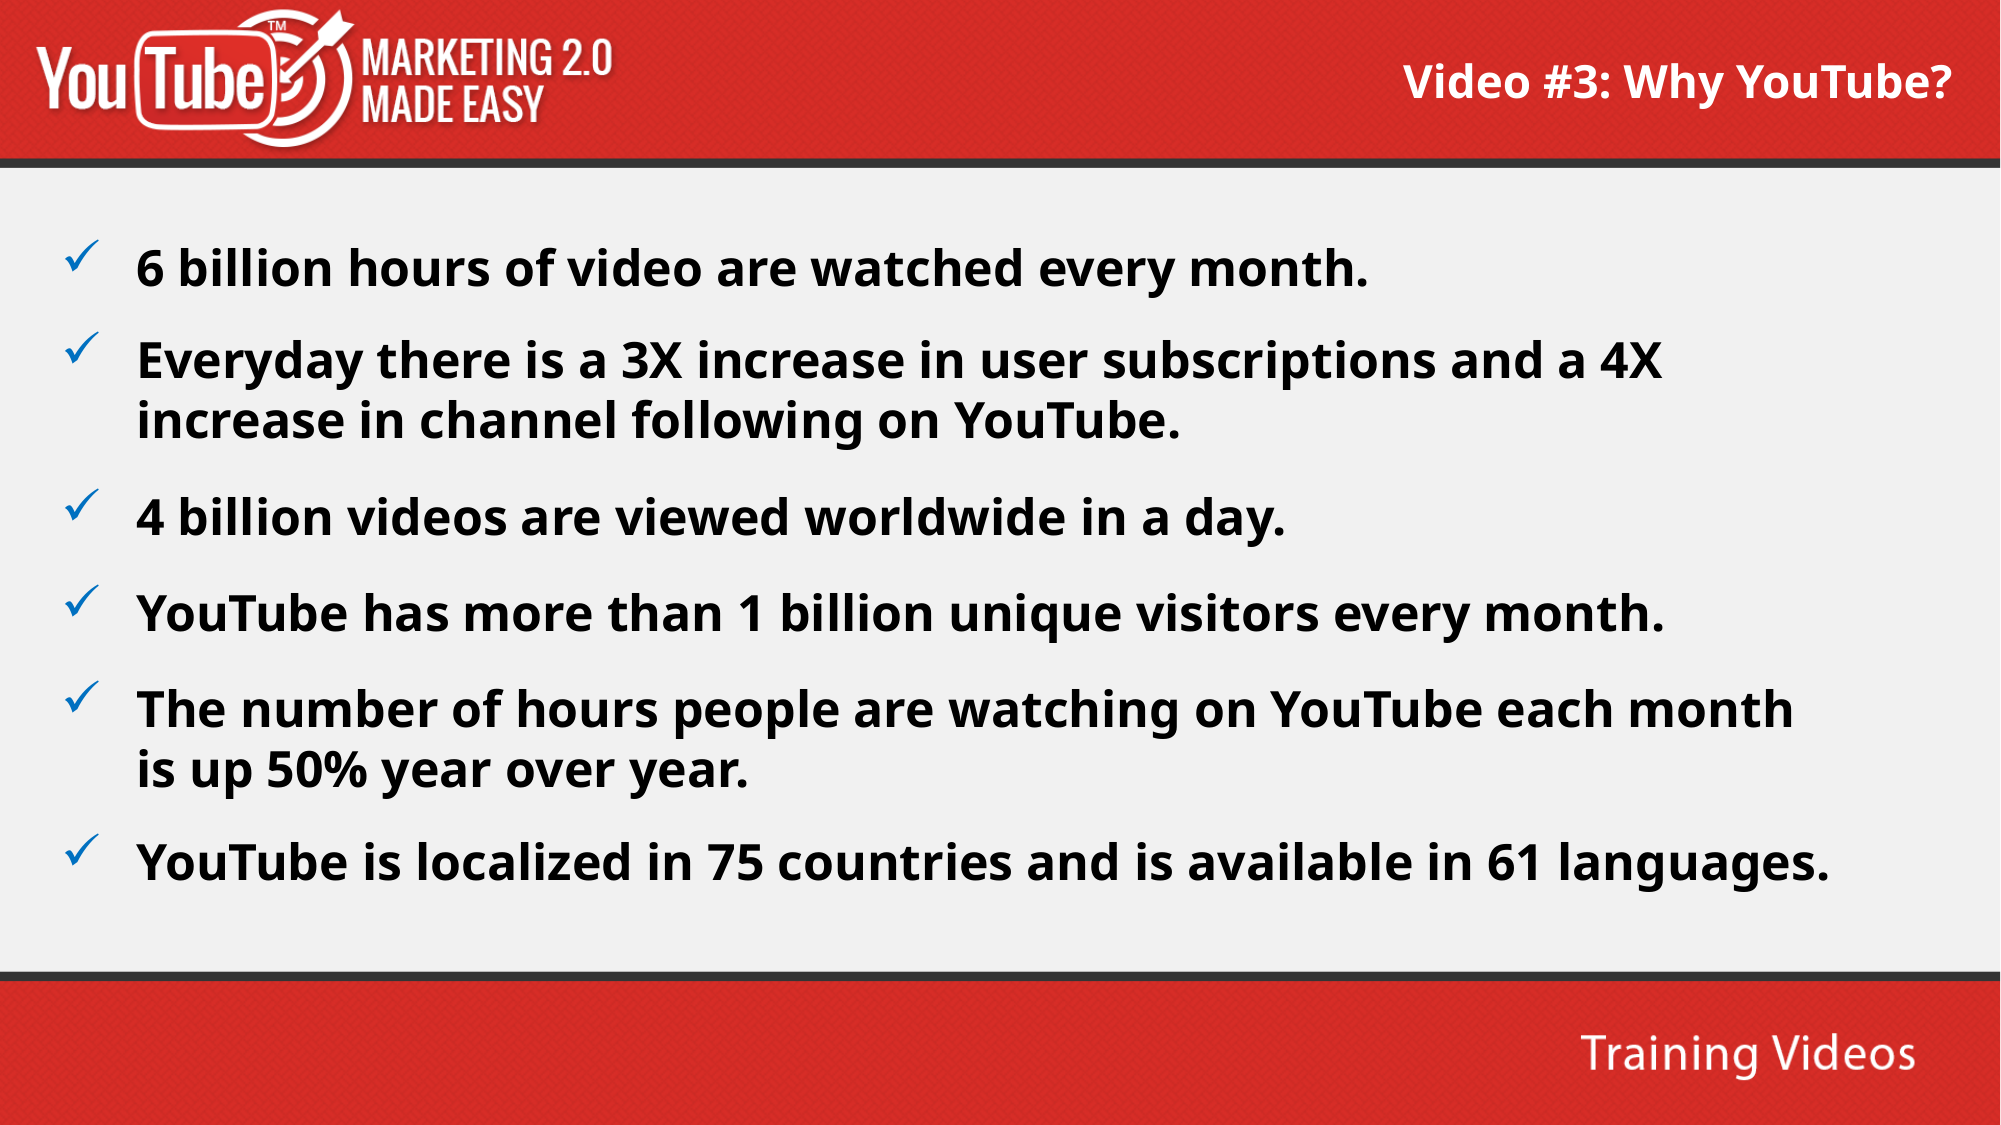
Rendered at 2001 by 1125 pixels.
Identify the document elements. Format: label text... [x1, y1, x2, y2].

text_box YouTube is localized in 75 countries and is available in 61 languages. [46, 822, 1850, 898]
text_box Video #3: Why YouTube? [1388, 45, 1999, 116]
text_box 6 billion hours of video are watched every month. [46, 229, 1852, 304]
text_box 4 billion videos are viewed worldwide in a day. [46, 478, 1850, 553]
text_box YouTube has more than 1 billion unique visitors every month. [46, 574, 1850, 649]
text_box Everyday there is a 3X increase in user subscriptions and a 4X increase in channel following on YouTube. [46, 321, 1850, 457]
text_box The number of hours people are watching on YouTube each month is up 50% year over year. [46, 670, 1850, 805]
picture [0, 0, 2001, 1125]
